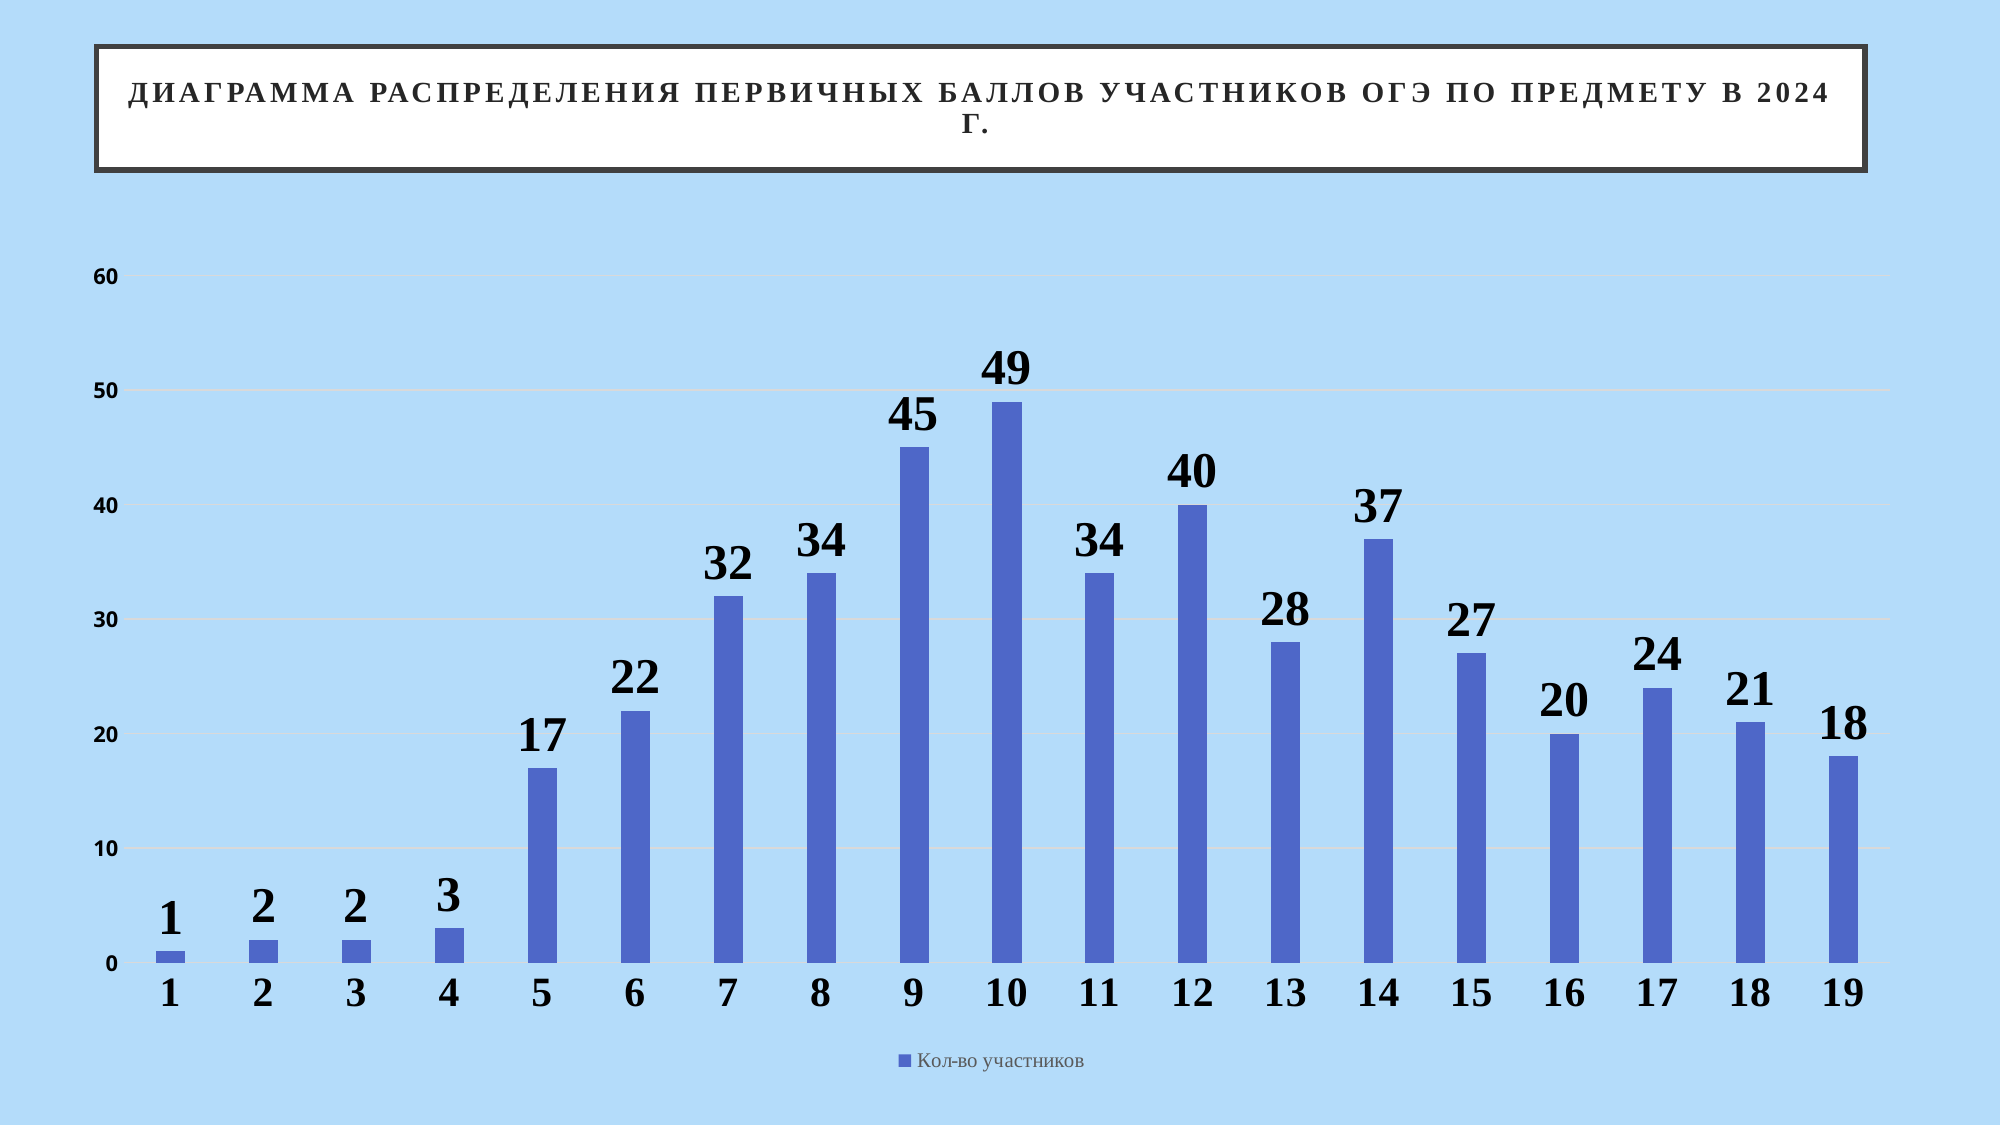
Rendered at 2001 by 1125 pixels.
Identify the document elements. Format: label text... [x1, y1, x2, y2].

chart [55, 244, 1928, 1079]
title Диаграмма распределения первичных баллов участников ОГЭ по предмету в 2024 г. [94, 44, 1868, 173]
